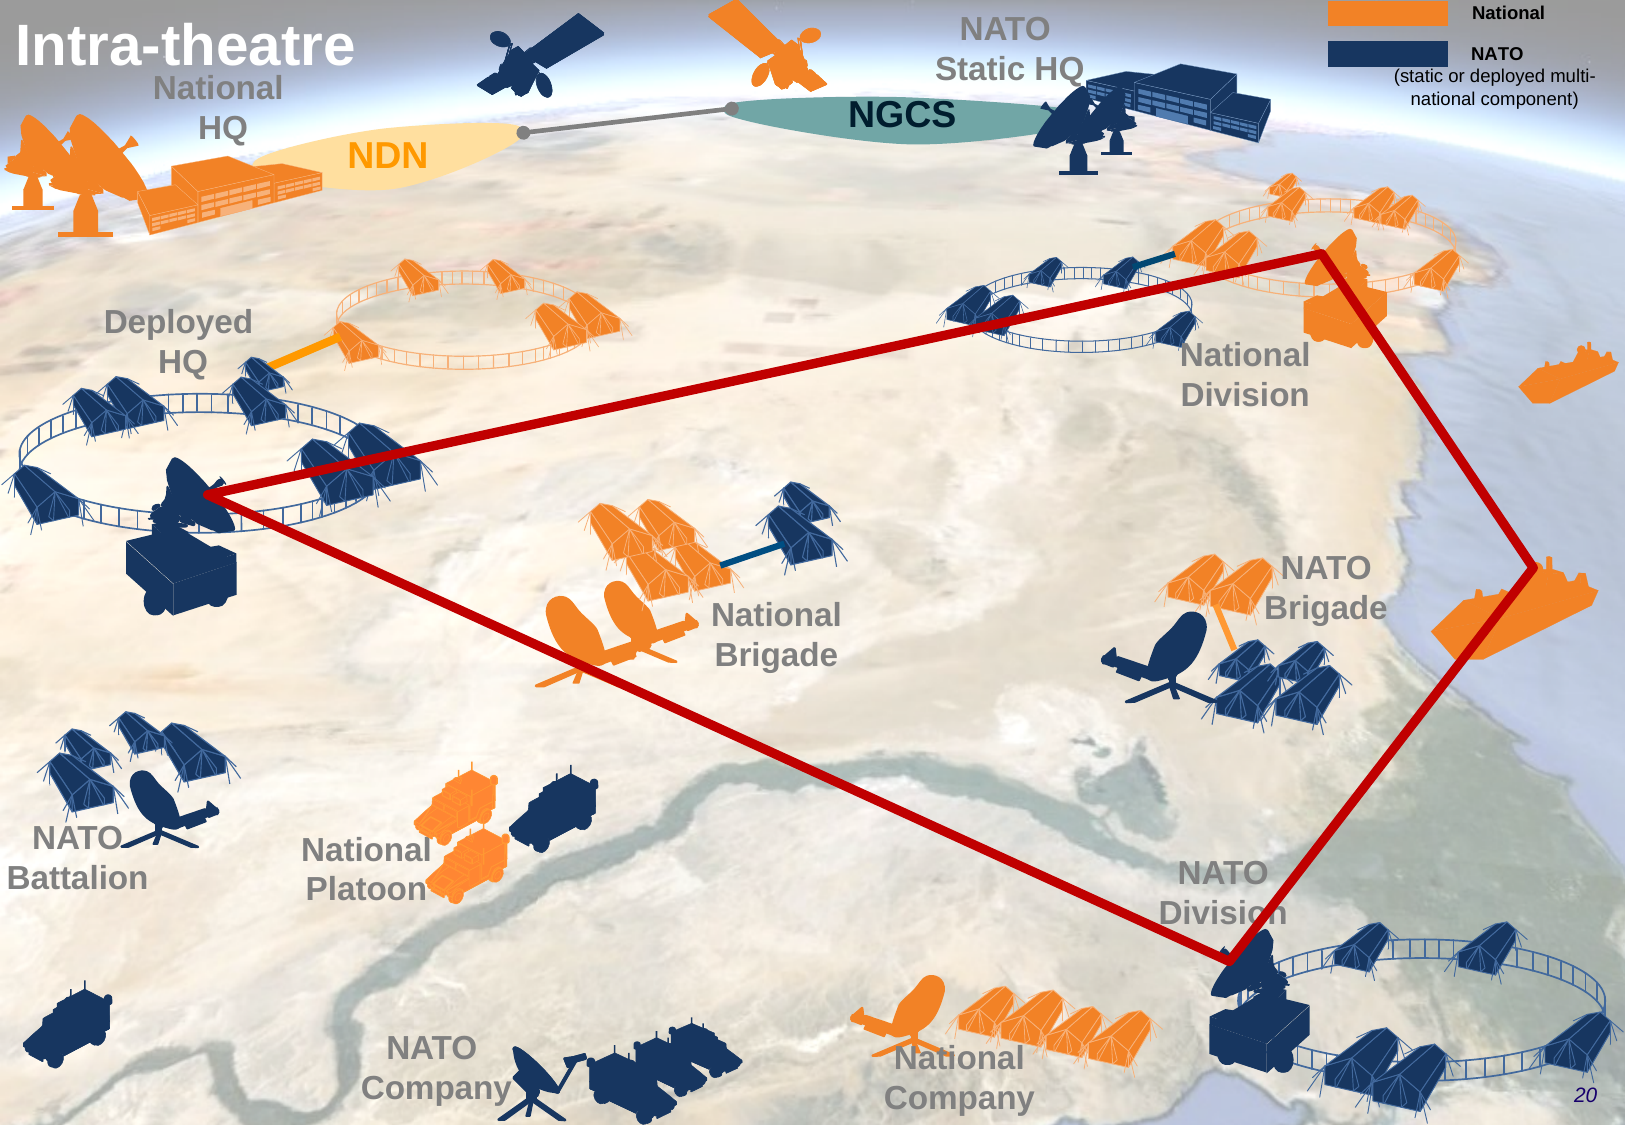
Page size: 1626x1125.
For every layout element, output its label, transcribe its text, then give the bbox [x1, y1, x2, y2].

text_box Intra-theatre [0, 0, 388, 85]
text_box [206, 252, 1535, 963]
slide_number 20 [1232, 1036, 1613, 1115]
